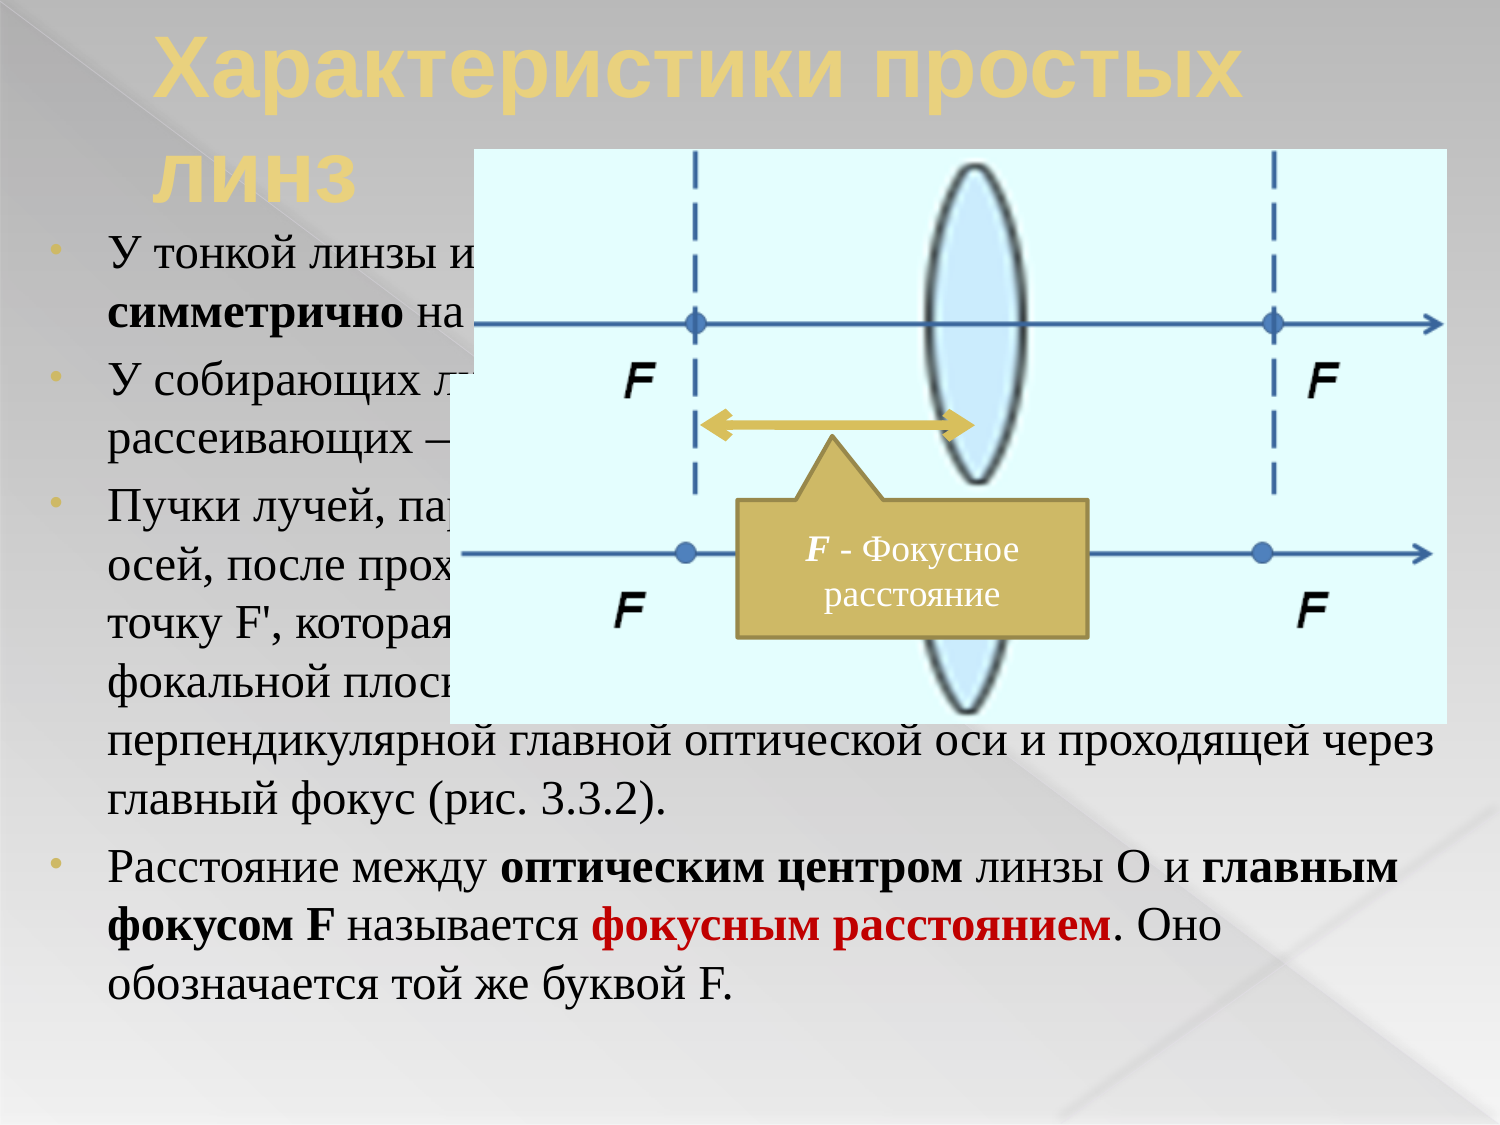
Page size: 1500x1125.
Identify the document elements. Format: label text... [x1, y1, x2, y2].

picture [449, 149, 1448, 724]
title Характеристики простых линз [58, 0, 1409, 212]
list У тонкой линзы имеются два главных фокуса, расположенных симметрично на главной оптической оси относительно линзы. У собирающих линз фокусы действительные, у рассеивающих – мнимые. Пучки лучей, параллельных одной из побочных оптических осей, после прохождения через линзу также фокусируются в точку F', которая расположена при пересечении побочной оси с фокальной плоскостью Ф, то есть плоскостью, перпендикулярной главной оптической оси и проходящей через главный фокус (рис. 3.3.2). Расстояние между оптическим центром линзы O и главным фокусом F называется фокусным расстоянием. Оно обозначаетcя той же буквой F. [24, 212, 1463, 1063]
